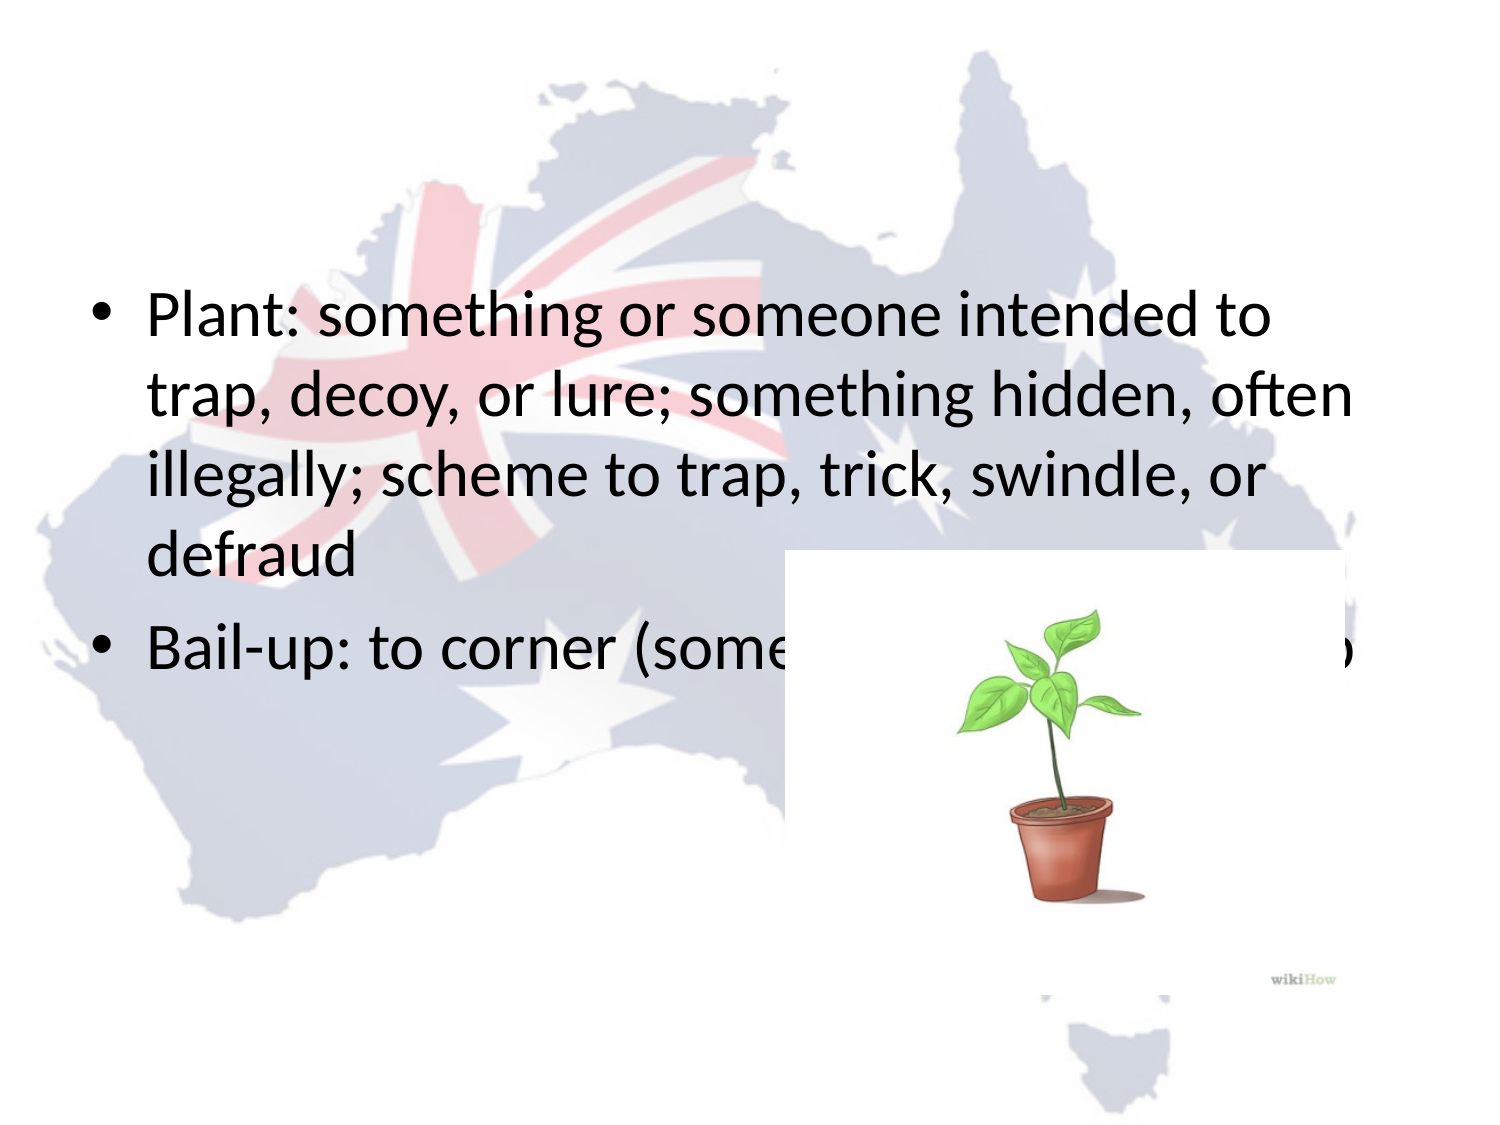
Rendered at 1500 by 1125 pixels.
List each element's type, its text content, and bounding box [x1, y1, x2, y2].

list Plant: something or someone intended to trap, decoy, or lure; something hidden, often illegally; scheme to trap, trick, swindle, or defraud Bail-up: to corner (somebody) physically; rob [75, 262, 1425, 1005]
picture [785, 550, 1346, 996]
